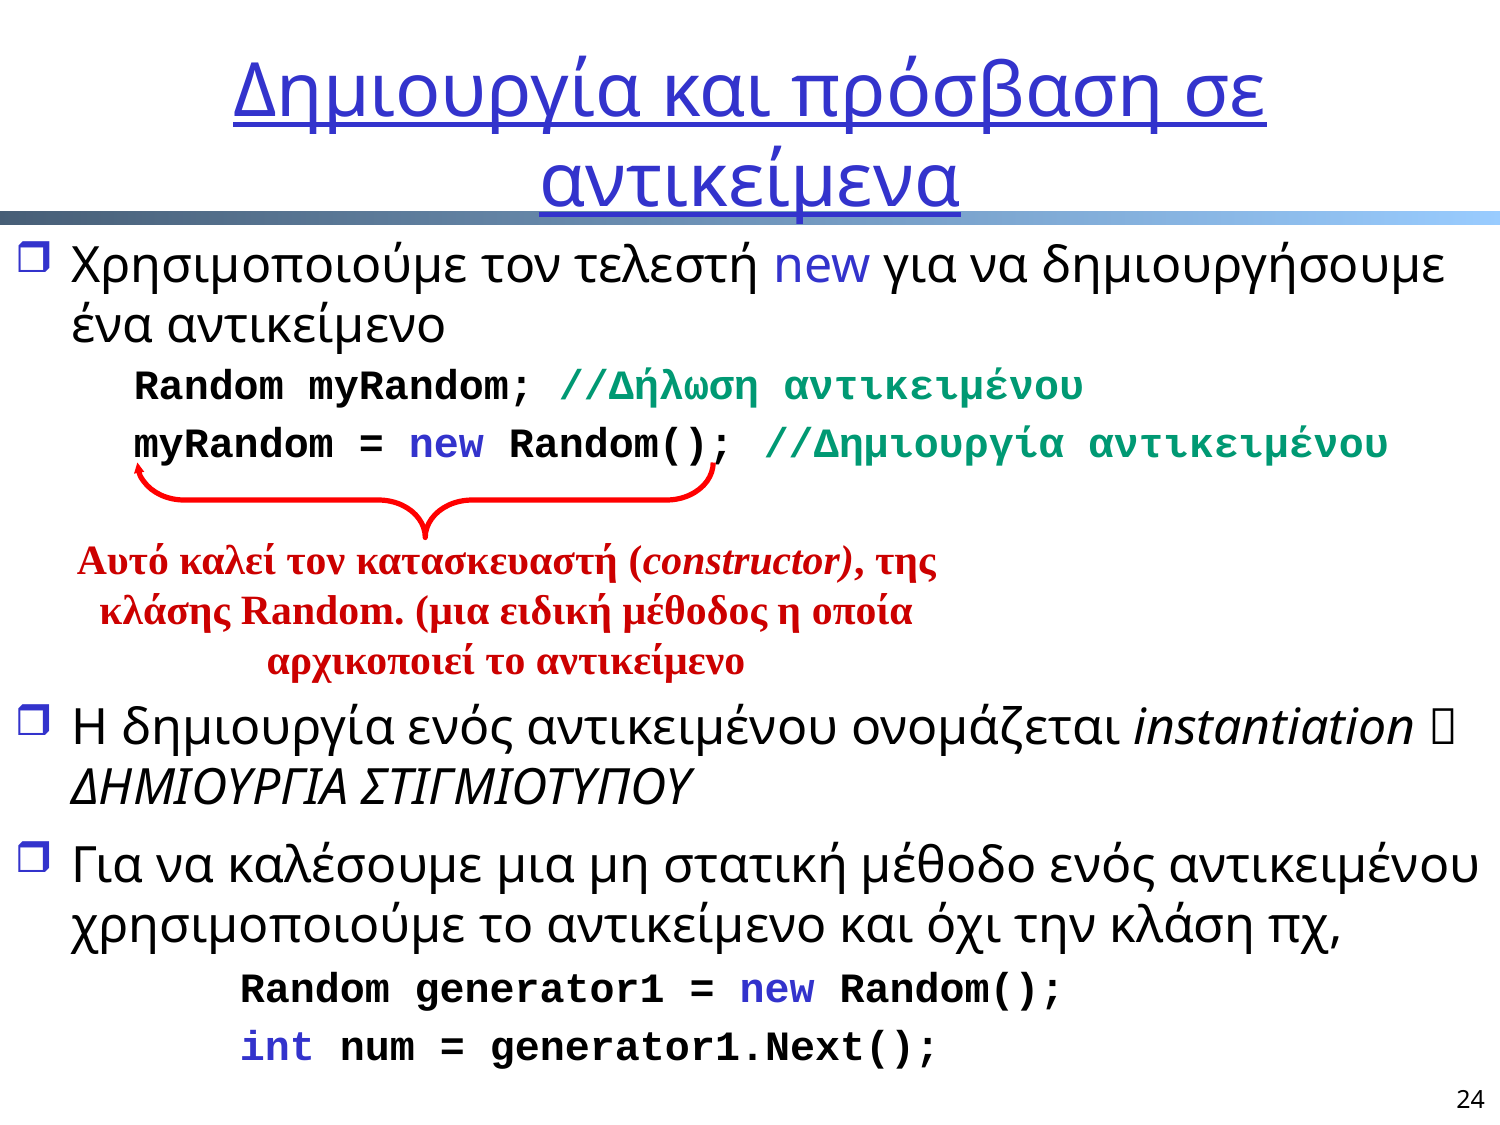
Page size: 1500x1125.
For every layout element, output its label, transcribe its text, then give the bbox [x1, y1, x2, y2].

text_box [134, 462, 714, 538]
text_box Η δημιουργία ενός αντικειμένου ονομάζεται instantiation  ΔΗΜΙΟΥΡΓΙΑ ΣΤΙΓΜΙΟΤΥΠΟΥ [0, 687, 1500, 824]
title Δημιουργία και πρόσβαση σε αντικείμενα [0, 37, 1500, 224]
text_box Random myRandom; //Δήλωση αντικειμένου myRandom = new Random(); //Δημιουργία αντικειμένου [118, 350, 1404, 475]
text_box Αυτό καλεί τον κατασκευαστή (constructor), της κλάσης Random. (μια ειδική μέθοδος η οποία αρχικοποιεί το αντικείμενο [49, 525, 963, 687]
list Χρησιμοποιούμε τον τελεστή new για να δημιουργήσουμε ένα αντικείμενο [0, 224, 1500, 375]
text_box Για να καλέσουμε μια μη στατική μέθοδο ενός αντικειμένου χρησιμοποιούμε το αντικείμενο και όχι την κλάση πχ, Random generator1 = new Random(); int num = generator1.Next(); [0, 824, 1500, 1125]
